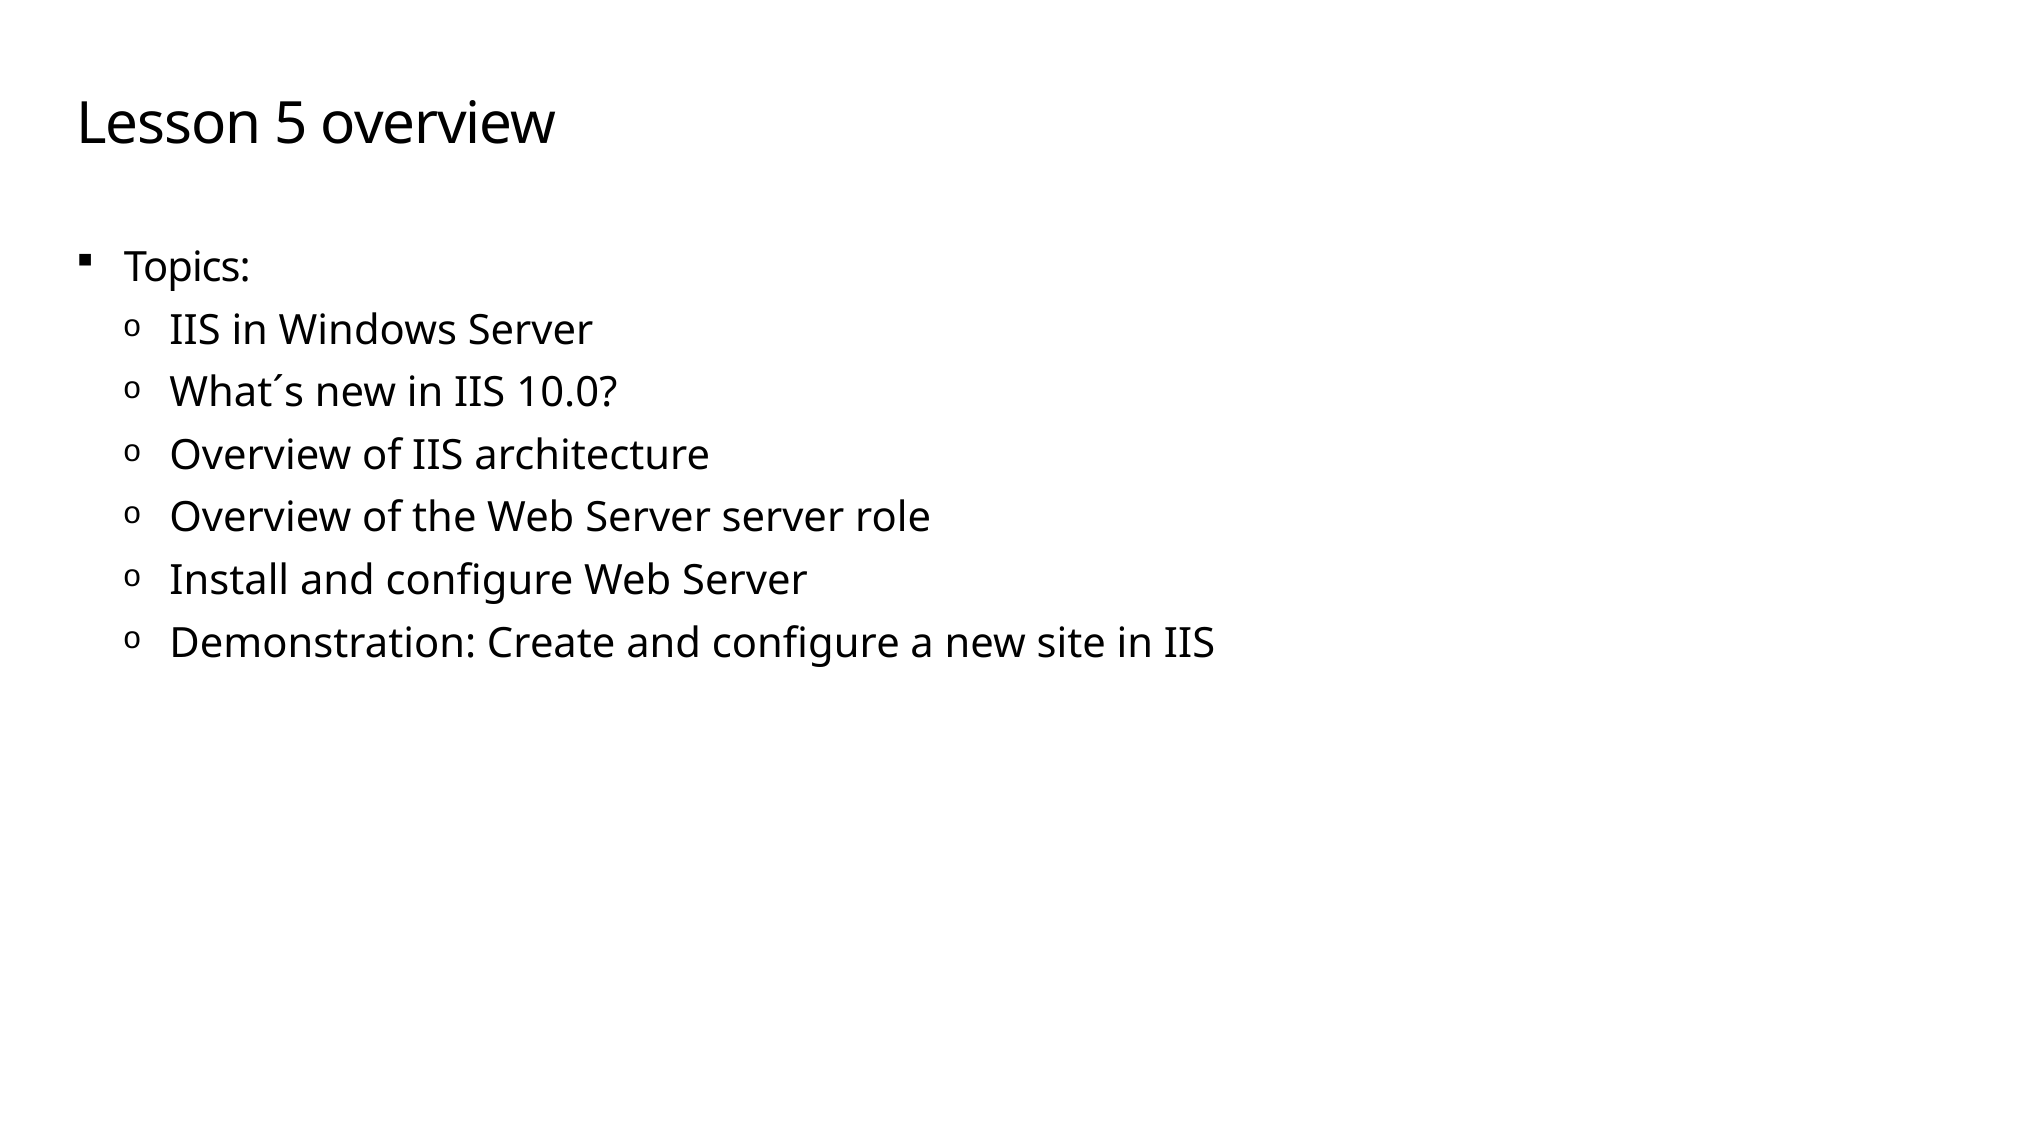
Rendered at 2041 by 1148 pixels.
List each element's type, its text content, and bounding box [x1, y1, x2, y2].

list Topics: IIS in Windows Server What´s new in IIS 10.0? Overview of IIS architecture Overview of the Web Server server role Install and configure Web Server Demonstration: Create and configure a new site in IIS [76, 240, 1970, 1074]
title Lesson 5 overview [76, 93, 1968, 161]
